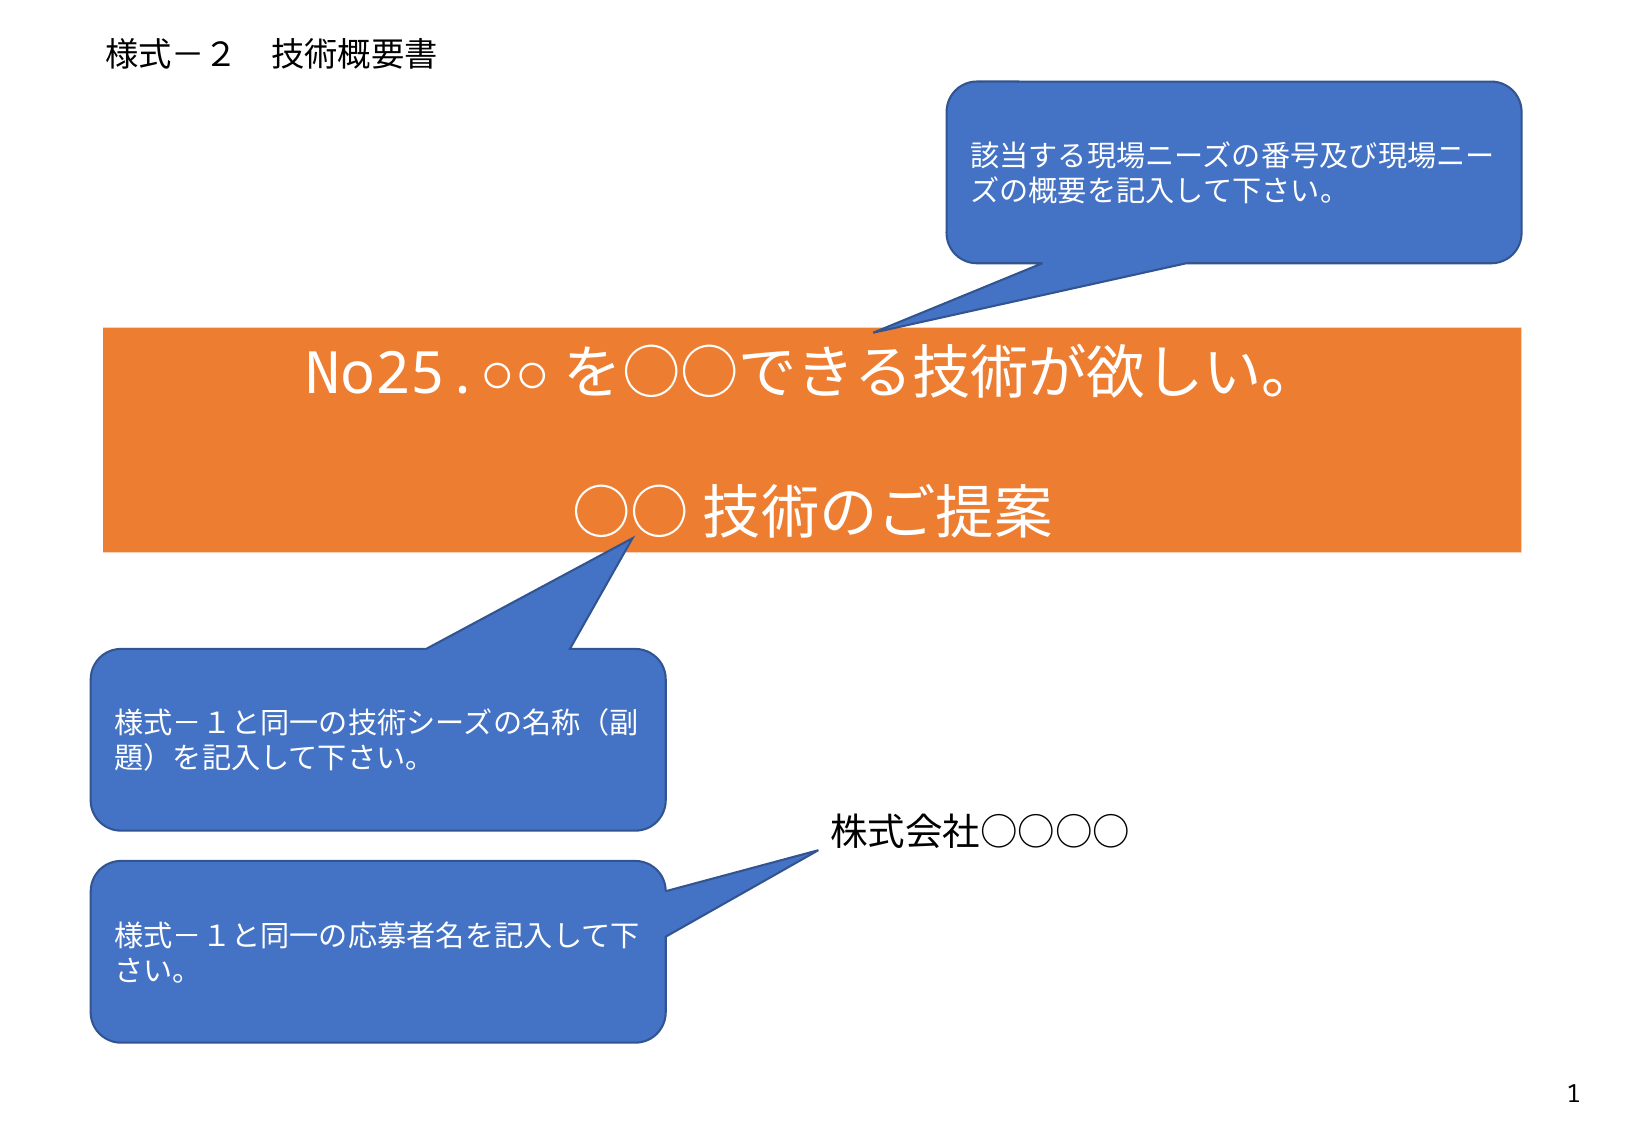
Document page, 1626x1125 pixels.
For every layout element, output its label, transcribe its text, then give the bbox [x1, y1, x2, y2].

text_box 株式会社○○○○ [815, 800, 1145, 861]
text_box 様式－１と同一の技術シーズの名称（副題）を記入して下さい。 [89, 535, 667, 832]
text_box 様式－２ 技術概要書 [90, 25, 1514, 81]
text_box 1 [1521, 1065, 1625, 1125]
text_box No25.○○を○○できる技術が欲しい。 ○○技術のご提案 [103, 327, 1522, 553]
text_box 該当する現場ニーズの番号及び現場ニーズの概要を記入して下さい。 [872, 80, 1523, 334]
text_box 様式－１と同一の応募者名を記入して下さい。 [89, 849, 819, 1044]
